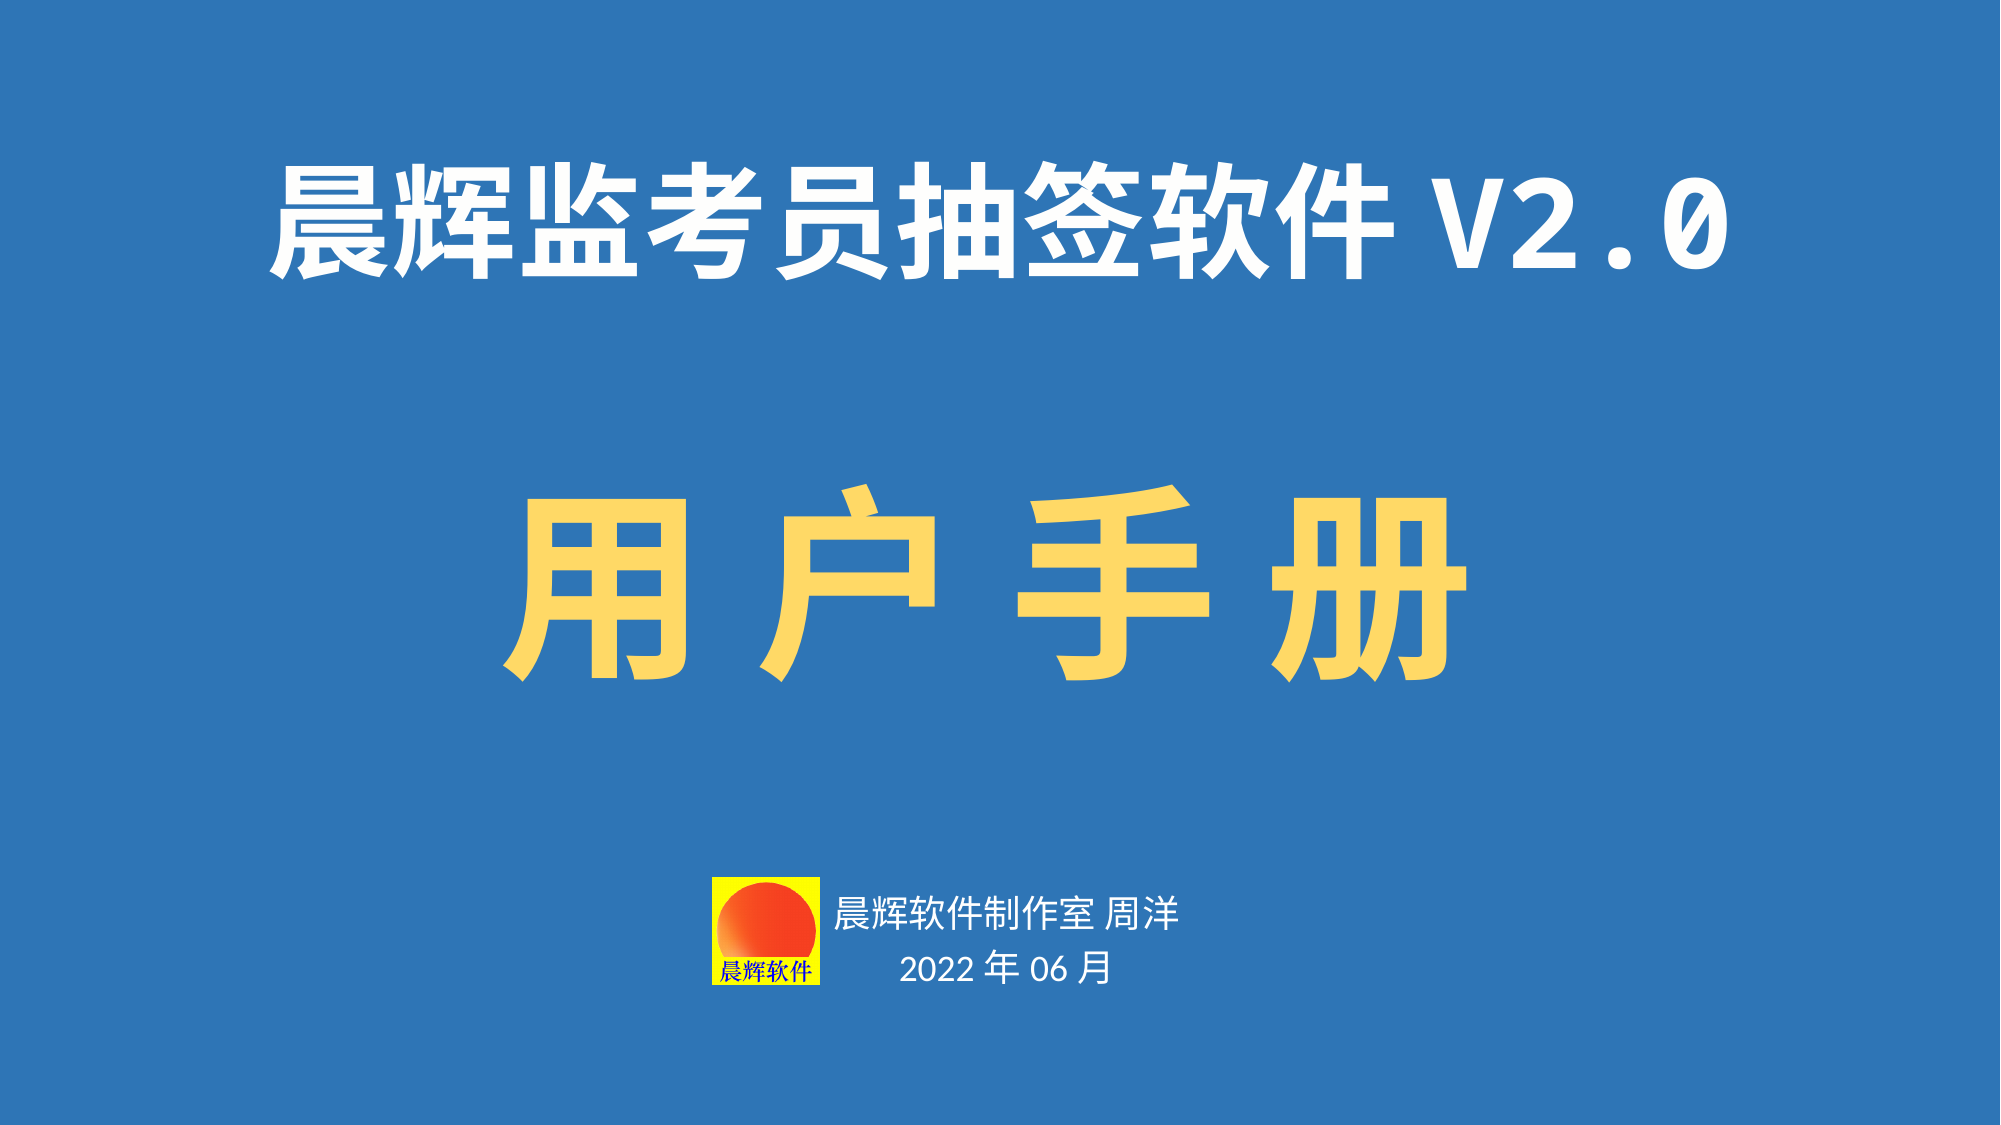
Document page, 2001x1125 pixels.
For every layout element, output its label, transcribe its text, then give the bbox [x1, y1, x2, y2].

text_box 晨辉软件制作室 周洋 2022年06月 [818, 873, 1195, 997]
picture [712, 877, 820, 985]
text_box 晨辉监考员抽签软件V2.0 [233, 135, 1767, 301]
text_box 用 户 手 册 [484, 446, 1489, 712]
